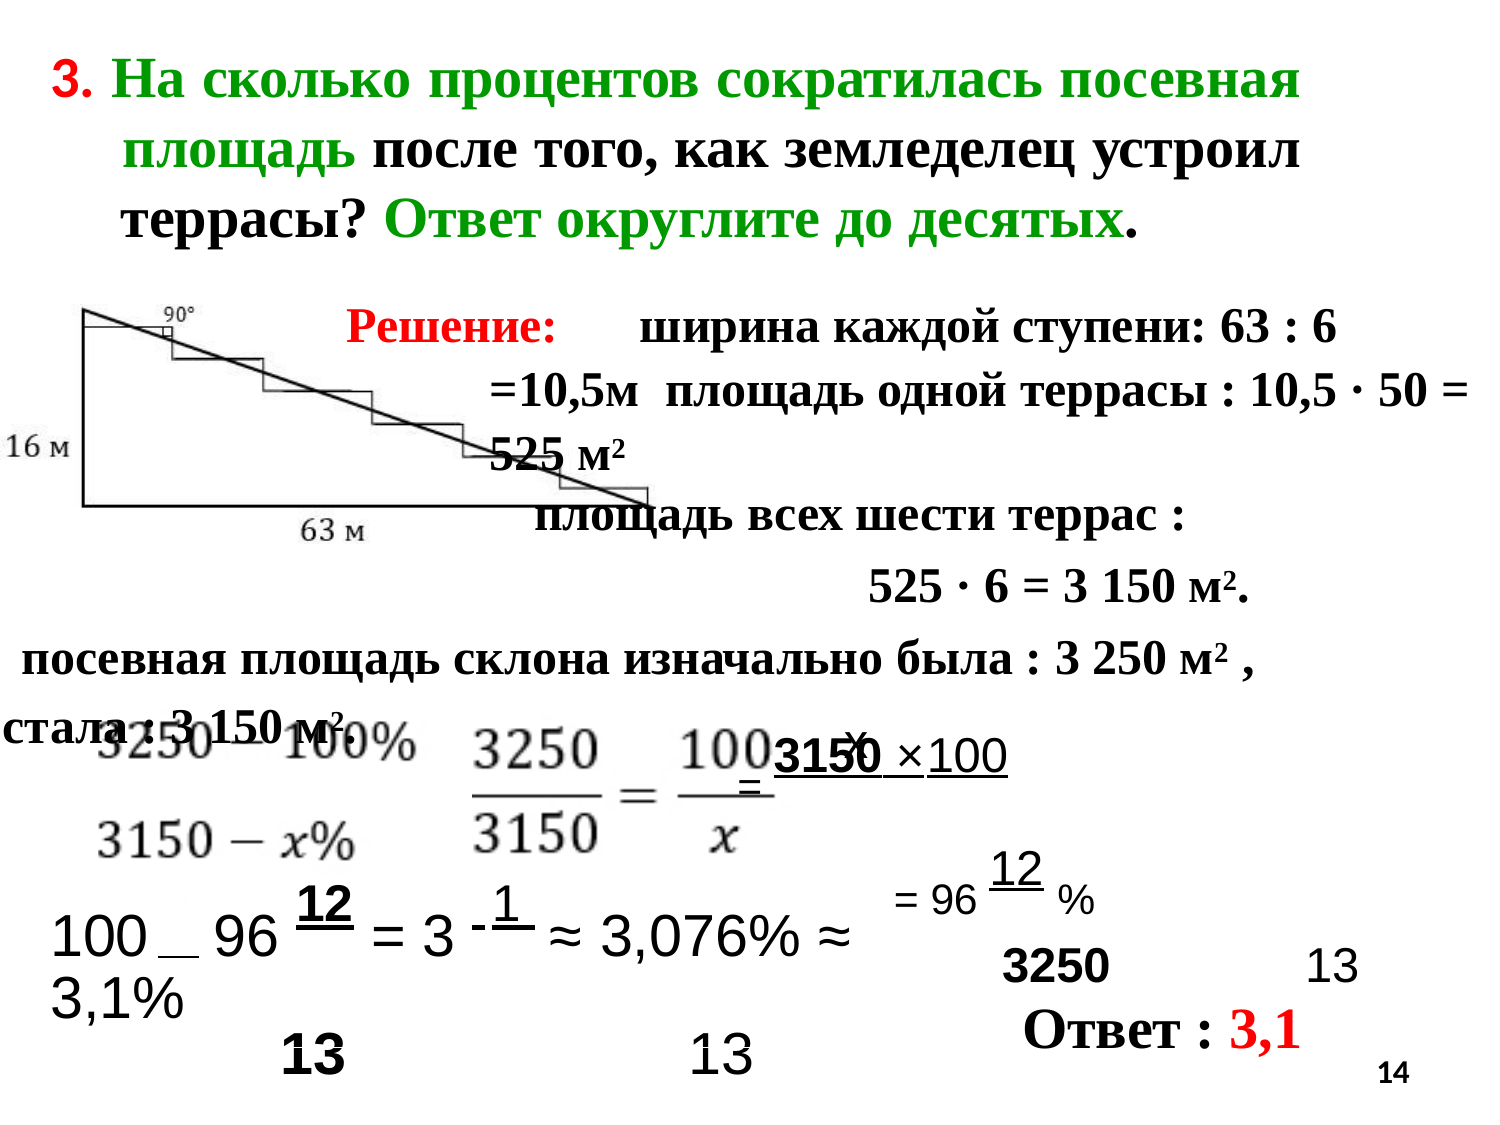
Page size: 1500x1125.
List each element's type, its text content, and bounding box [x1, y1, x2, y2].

text_box Ответ : 3,1 [1020, 987, 1307, 1060]
text_box Решение: ширина каждой ступени: 63 : 6 =10,5м площадь одной террасы : 10,5 · 50 = 525 м2 площадь всех шести террас : 525 · 6 = 3 150 м2. посевная площадь склона изначально была : 3 250 м2 , стала : 3 150 м2. = 3150 ×100 = 96 12 % 3250 13 [2, 287, 1482, 992]
text_box 100 96 12 = 3 1 ≈ 3,076% ≈ 3,1% 13 13 [44, 1056, 968, 1086]
title 3. На сколько процентов сократилась посевная площадь после того, как земледелец устроил террасы? Ответ округлите до десятых. [48, 37, 1302, 249]
picture [0, 304, 665, 544]
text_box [44, 714, 969, 1049]
slide_number 14 [1370, 1056, 1417, 1125]
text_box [98, 702, 432, 713]
